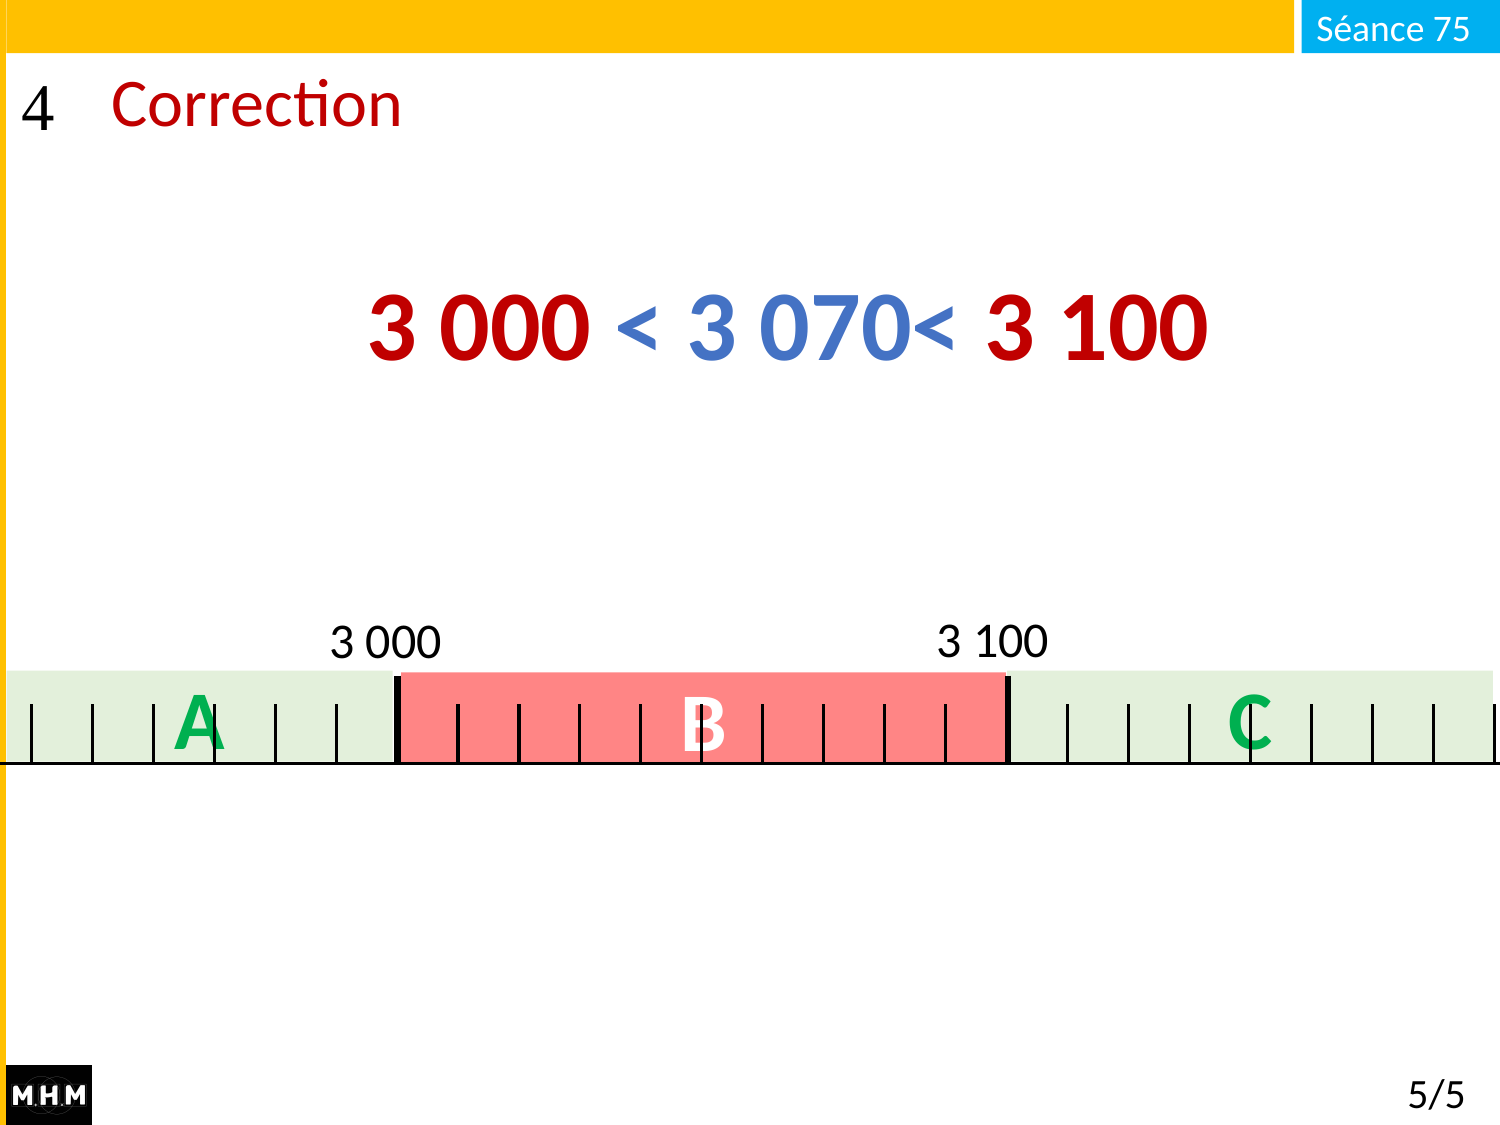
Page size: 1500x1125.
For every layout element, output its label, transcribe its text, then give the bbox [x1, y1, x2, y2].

title Correction [96, 60, 1391, 150]
text_box B [472, 671, 910, 675]
text_box 3 000 < 3 070< 3 100 [202, 253, 1374, 388]
text_box A [6, 670, 314, 675]
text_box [0, 675, 1500, 765]
list 5/5 [1373, 1064, 1500, 1125]
text_box C [1068, 670, 1494, 675]
text_box 3 000 [314, 601, 472, 675]
text_box 3 100 [910, 599, 1068, 675]
picture [6, 1065, 92, 1125]
